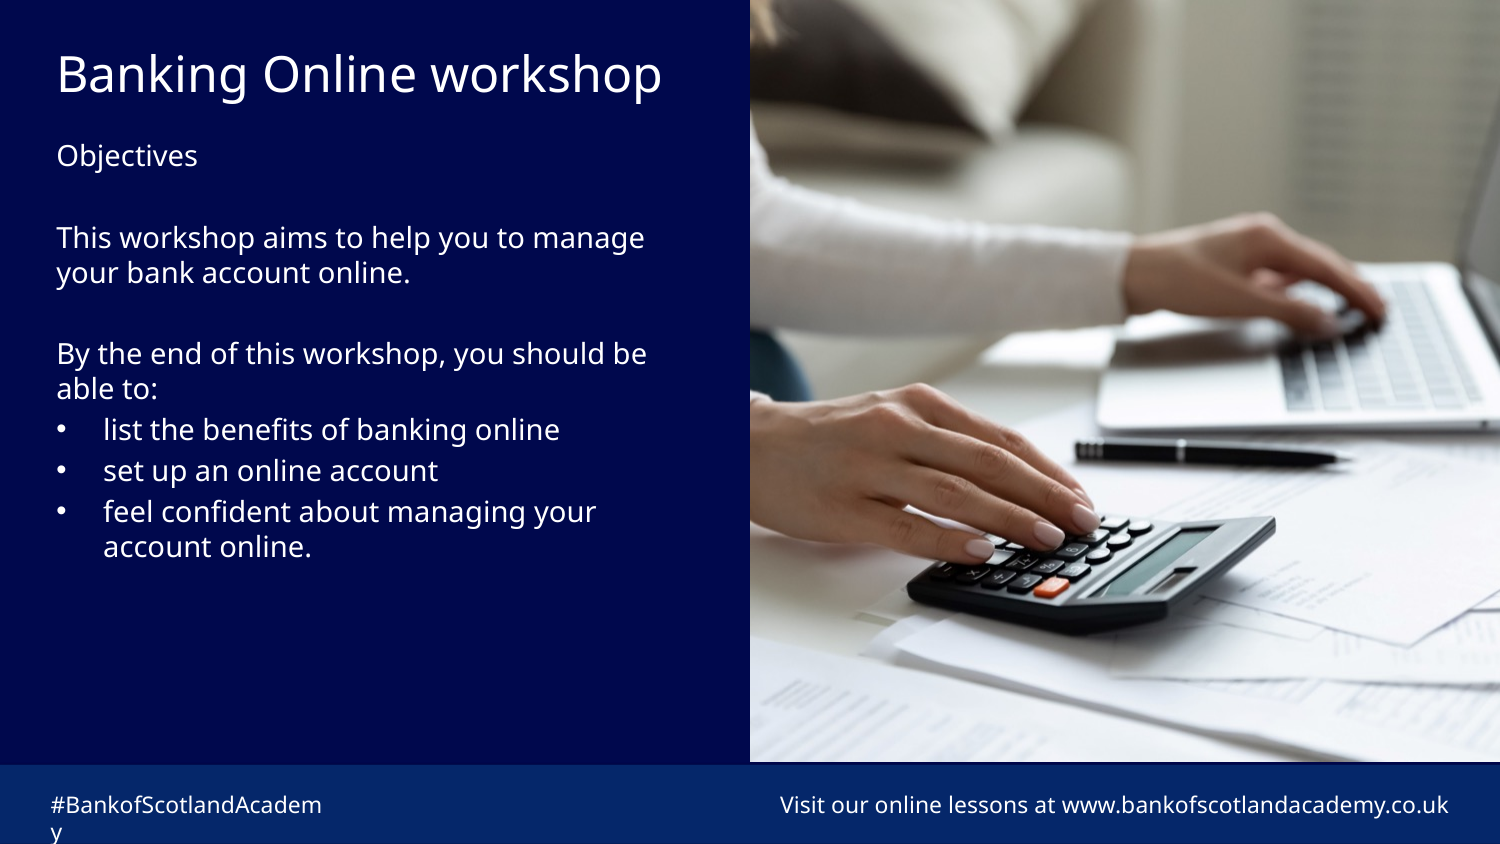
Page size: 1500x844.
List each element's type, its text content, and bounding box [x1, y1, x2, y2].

title Banking Online workshop [41, 41, 721, 112]
list Objectives This workshop aims to help you to manage your bank account online. By the end of this workshop, you should be able to: list the benefits of banking online set up an online account feel confident about managing your account online. [41, 129, 721, 591]
picture [749, 0, 1500, 763]
